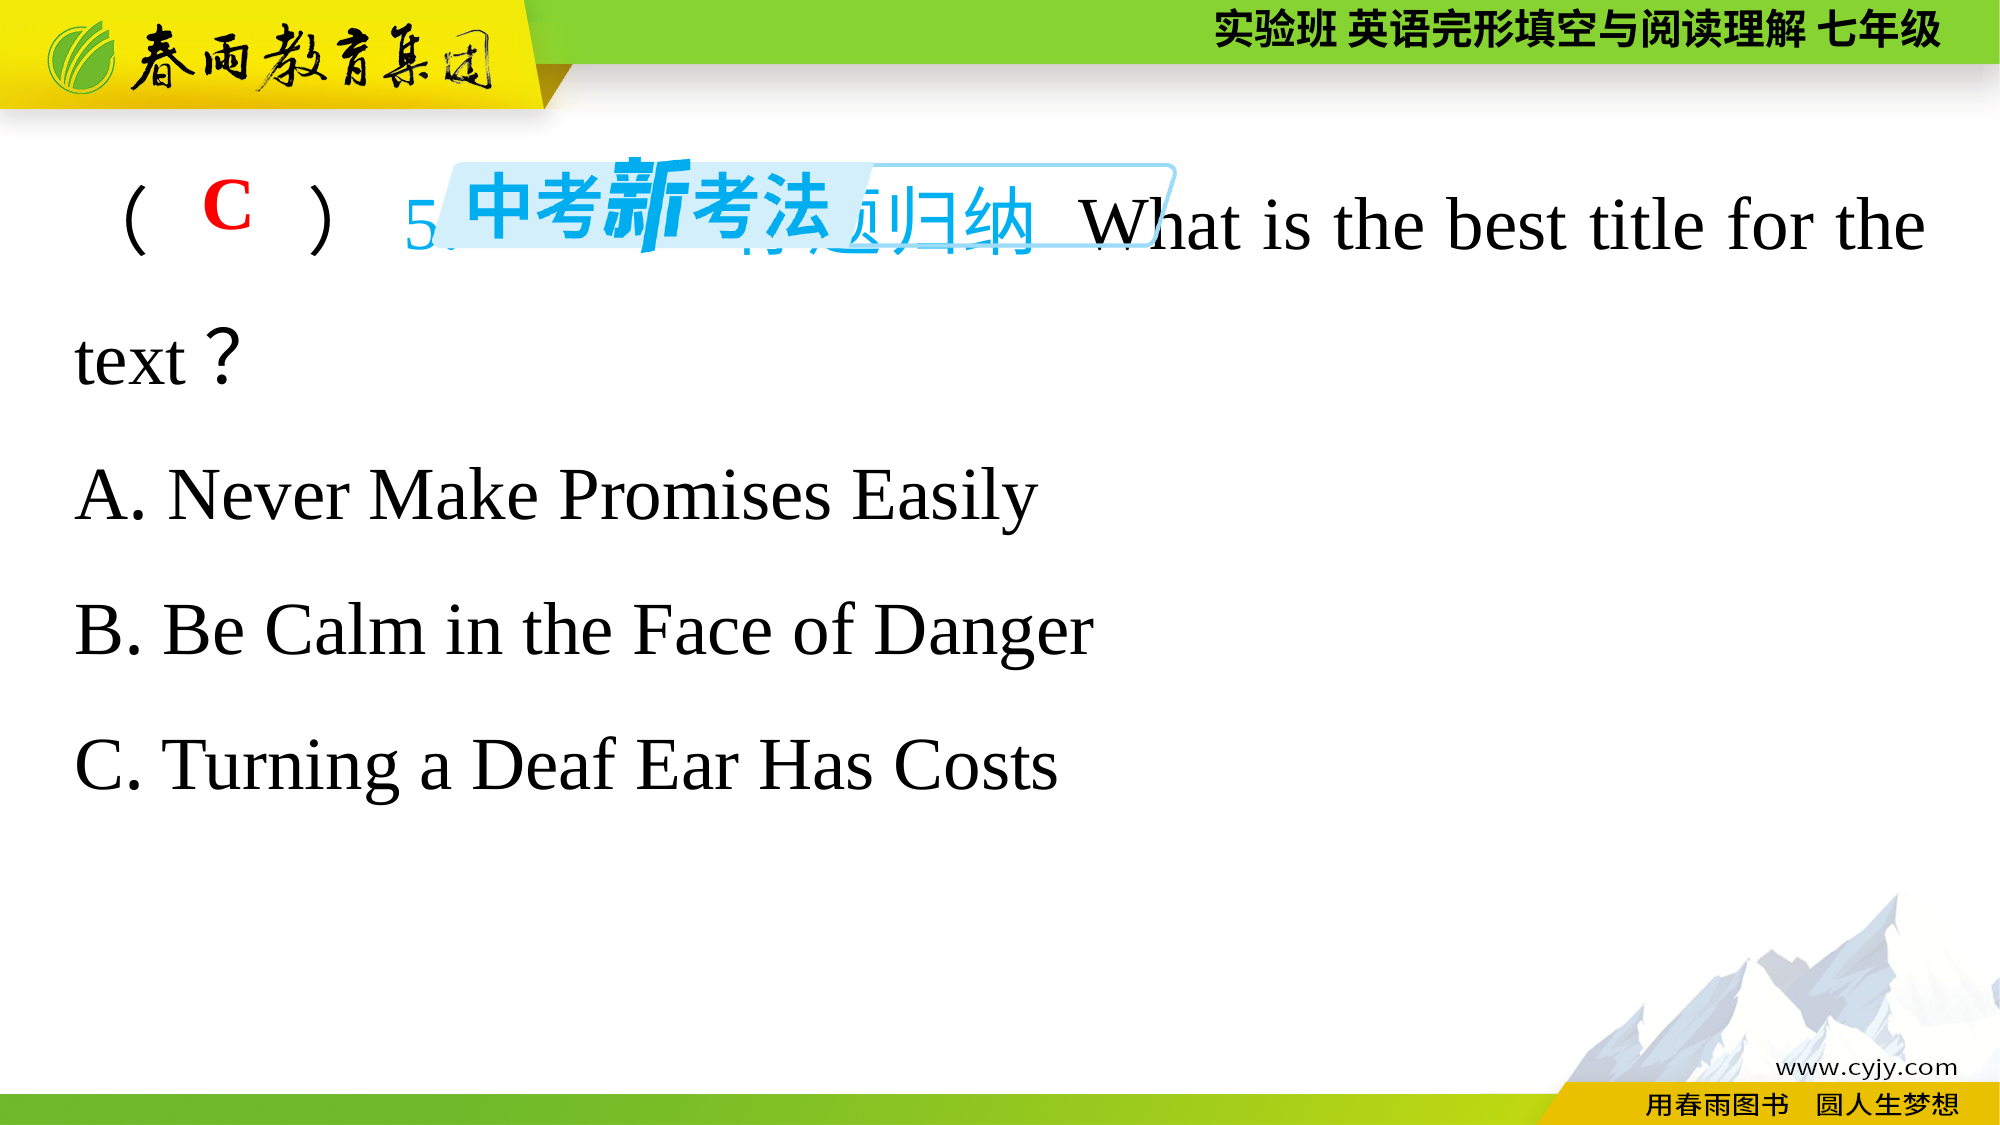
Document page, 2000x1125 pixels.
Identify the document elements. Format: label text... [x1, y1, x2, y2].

list （ ）5. 标题归纳 What is the best title for the text？ A. Never Make Promises Easily B. Be Calm in the Face of Danger C. Turning a Deaf Ear Has Costs [59, 122, 1944, 820]
text_box C [186, 146, 271, 252]
picture [0, 0, 2000, 1125]
